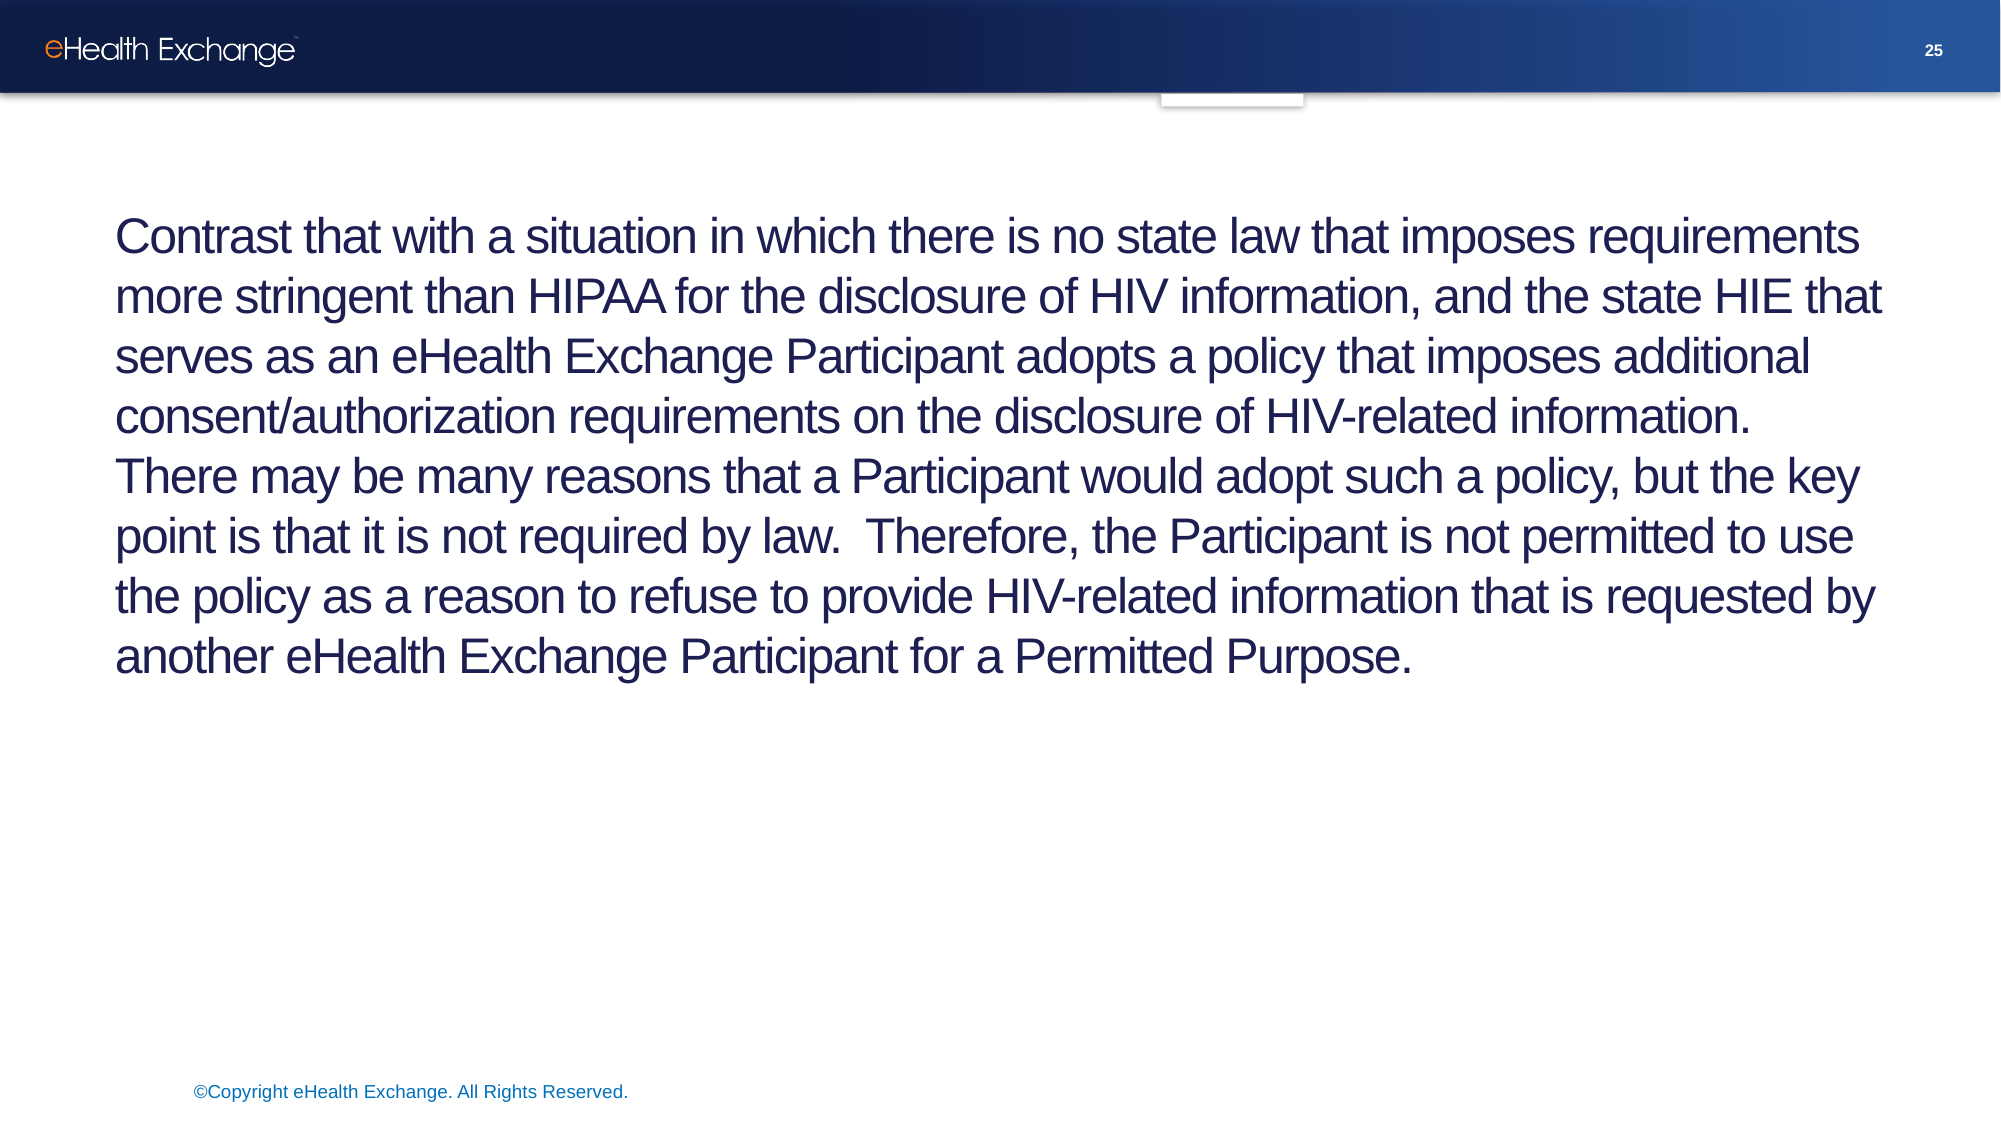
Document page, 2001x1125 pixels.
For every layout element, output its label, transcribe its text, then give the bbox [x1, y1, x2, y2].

slide_number 25 [1891, 32, 1958, 93]
picture [15, 21, 316, 82]
footer ©Copyright eHealth Exchange. All Rights Reserved. [178, 1057, 978, 1125]
list Contrast that with a situation in which there is no state law that imposes requirements more stringent than HIPAA for the disclosure of HIV information, and the state HIE that serves as an eHealth Exchange Participant adopts a policy that imposes additional consent/authorization requirements on the disclosure of HIV-related information. There may be many reasons that a Participant would adopt such a policy, but the key point is that it is not required by law. Therefore, the Participant is not permitted to use the policy as a reason to refuse to provide HIV-related information that is requested by another eHealth Exchange Participant for a Permitted Purpose. [99, 195, 1900, 986]
